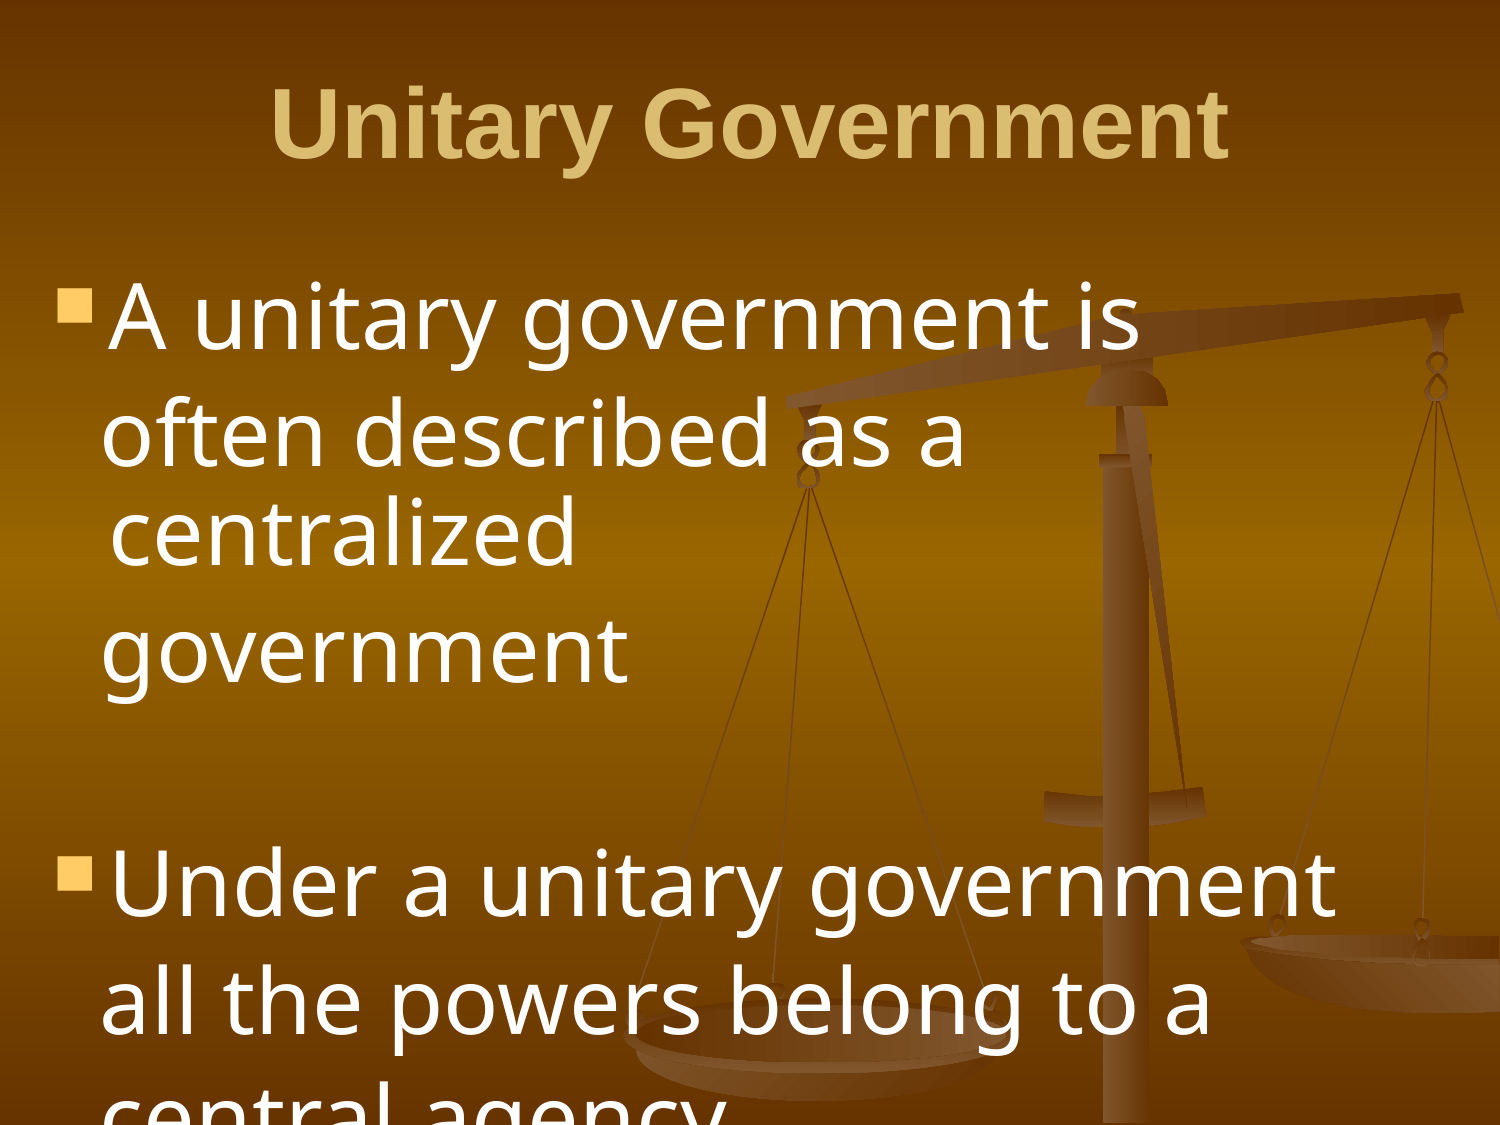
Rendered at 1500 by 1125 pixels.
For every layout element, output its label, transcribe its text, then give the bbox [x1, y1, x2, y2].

list A unitary government is often described as a centralized government Under a unitary government all the powers belong to a central agency [37, 262, 1463, 1088]
title Unitary Government [74, 24, 1426, 213]
